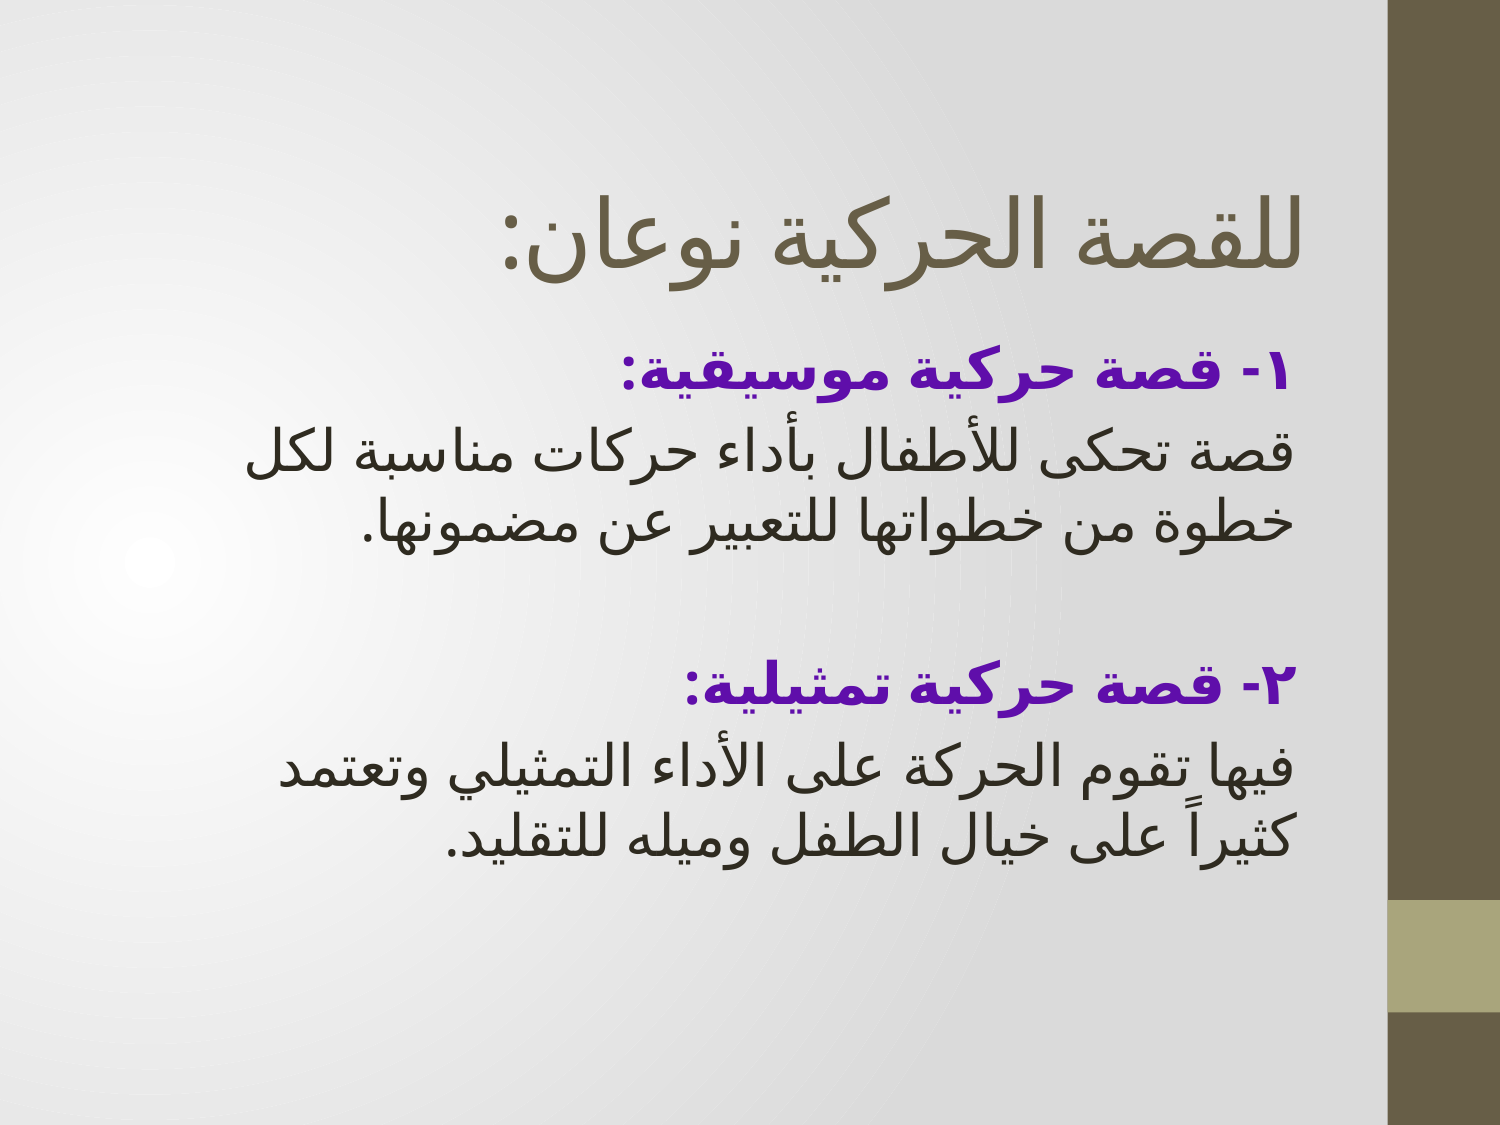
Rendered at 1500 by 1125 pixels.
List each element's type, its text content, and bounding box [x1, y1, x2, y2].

title للقصة الحركية نوعان: [171, 136, 1324, 324]
list ١- قصة حركية موسيقية: قصة تحكى للأطفال بأداء حركات مناسبة لكل خطوة من خطواتها للتعبير عن مضمونها. ٢- قصة حركية تمثيلية: فيها تقوم الحركة على الأداء التمثيلي وتعتمد كثيراً على خيال الطفل وميله للتقليد. [171, 324, 1324, 1006]
